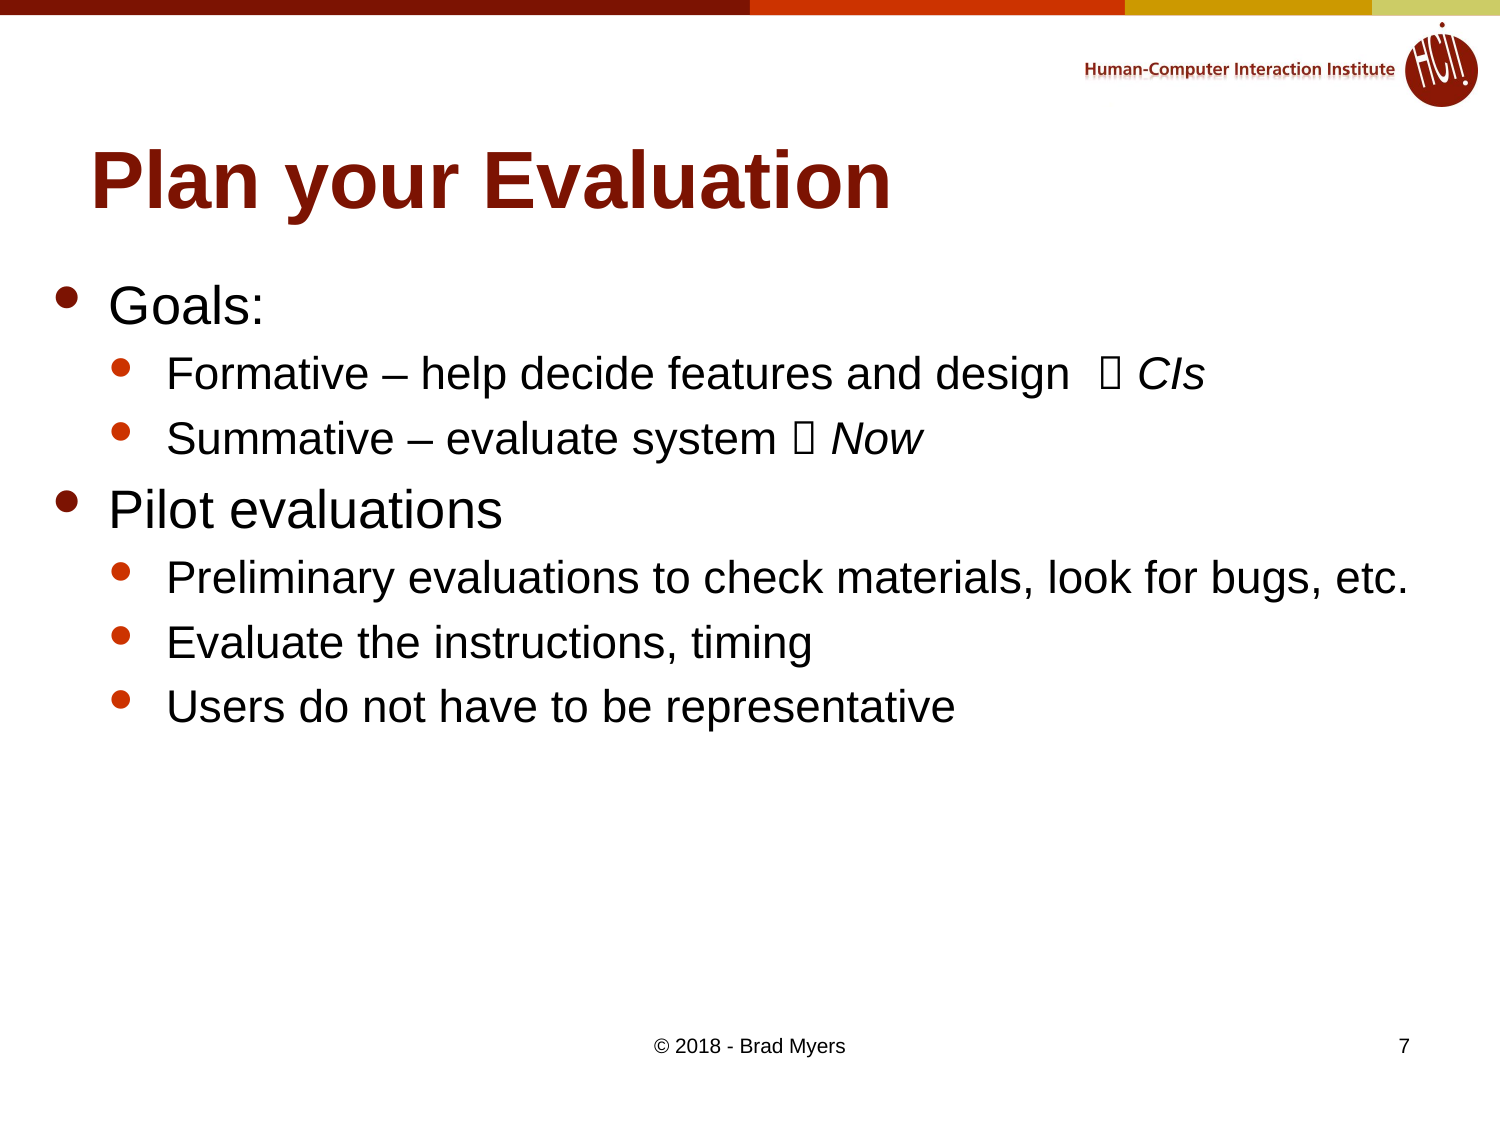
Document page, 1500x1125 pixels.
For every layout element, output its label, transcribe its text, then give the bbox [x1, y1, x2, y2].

picture [1313, 22, 1478, 107]
title Plan your Evaluation [74, 19, 1313, 233]
footer © 2018 - Brad Myers [512, 1024, 988, 1101]
list Goals: Formative – help decide features and design  CIs Summative – evaluate system  Now Pilot evaluations Preliminary evaluations to check materials, look for bugs, etc. Evaluate the instructions, timing Users do not have to be representative [37, 262, 1470, 1007]
slide_number 7 [1074, 1024, 1426, 1101]
